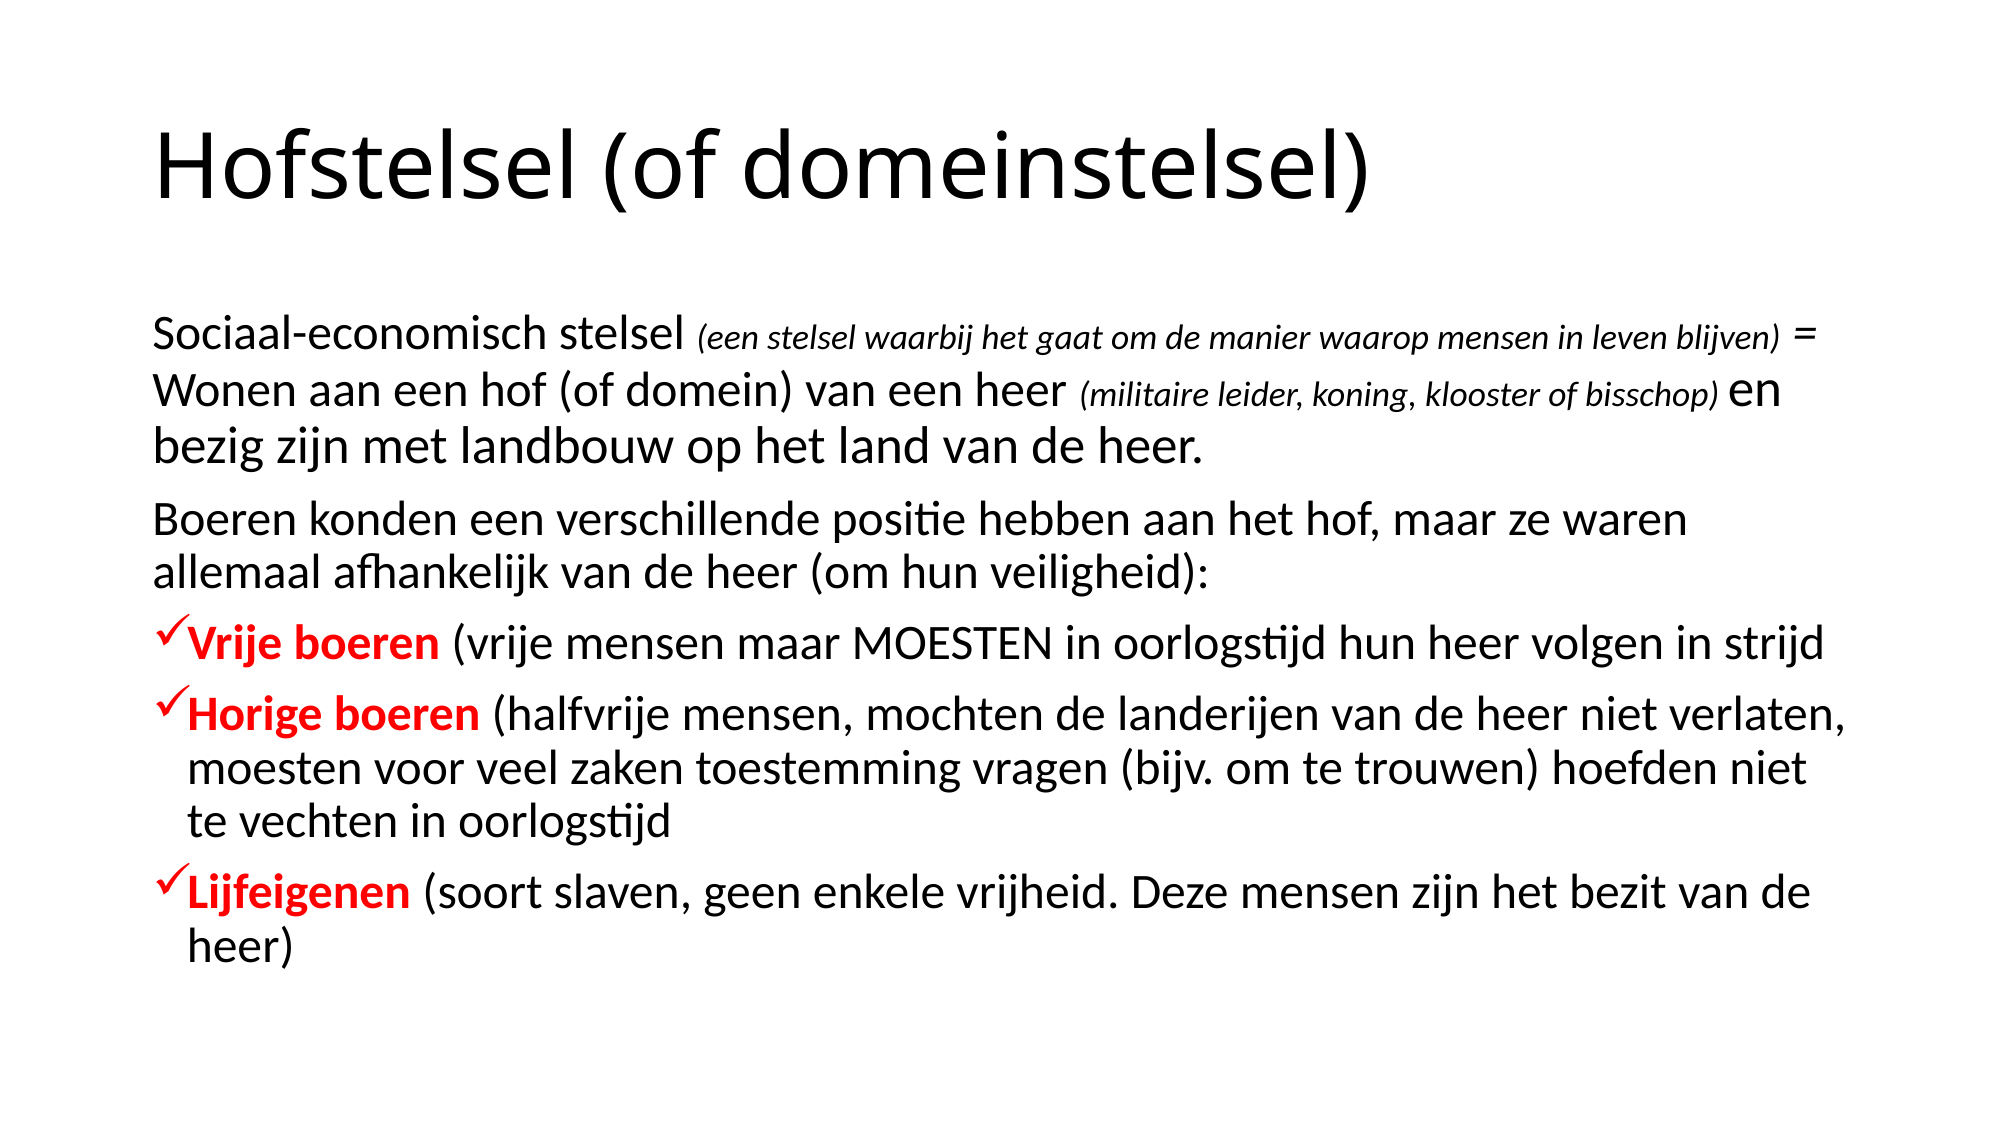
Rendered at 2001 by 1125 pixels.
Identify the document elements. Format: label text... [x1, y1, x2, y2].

list Sociaal-economisch stelsel (een stelsel waarbij het gaat om de manier waarop mensen in leven blijven) = Wonen aan een hof (of domein) van een heer (militaire leider, koning, klooster of bisschop) en bezig zijn met landbouw op het land van de heer. Boeren konden een verschillende positie hebben aan het hof, maar ze waren allemaal afhankelijk van de heer (om hun veiligheid): Vrije boeren (vrije mensen maar MOESTEN in oorlogstijd hun heer volgen in strijd Horige boeren (halfvrije mensen, mochten de landerijen van de heer niet verlaten, moesten voor veel zaken toestemming vragen (bijv. om te trouwen) hoefden niet te vechten in oorlogstijd Lijfeigenen (soort slaven, geen enkele vrijheid. Deze mensen zijn het bezit van de heer) [137, 299, 1863, 1014]
title Hofstelsel (of domeinstelsel) [137, 59, 1863, 278]
